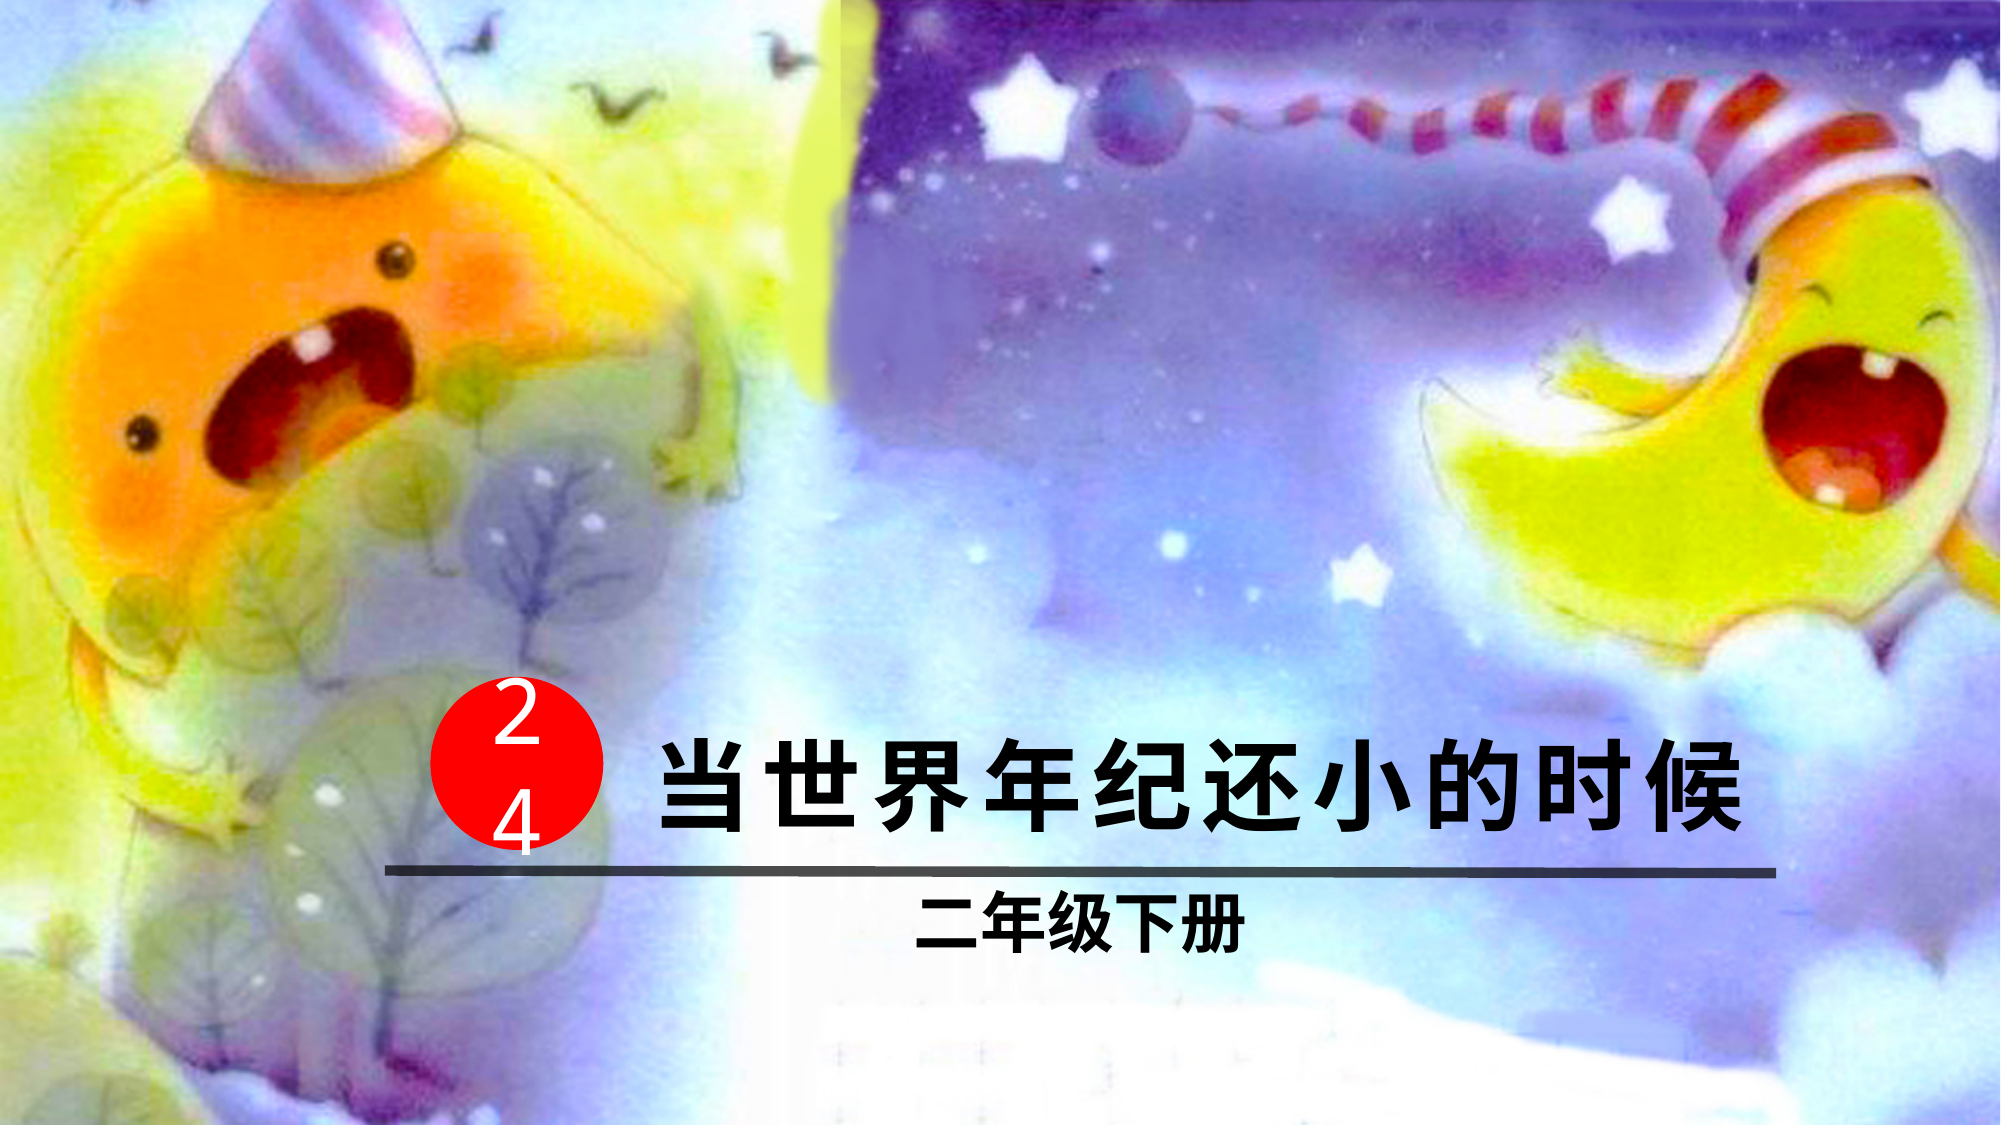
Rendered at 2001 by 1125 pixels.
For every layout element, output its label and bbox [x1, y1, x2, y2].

text_box [384, 635, 1920, 1023]
picture [0, 0, 2001, 1125]
